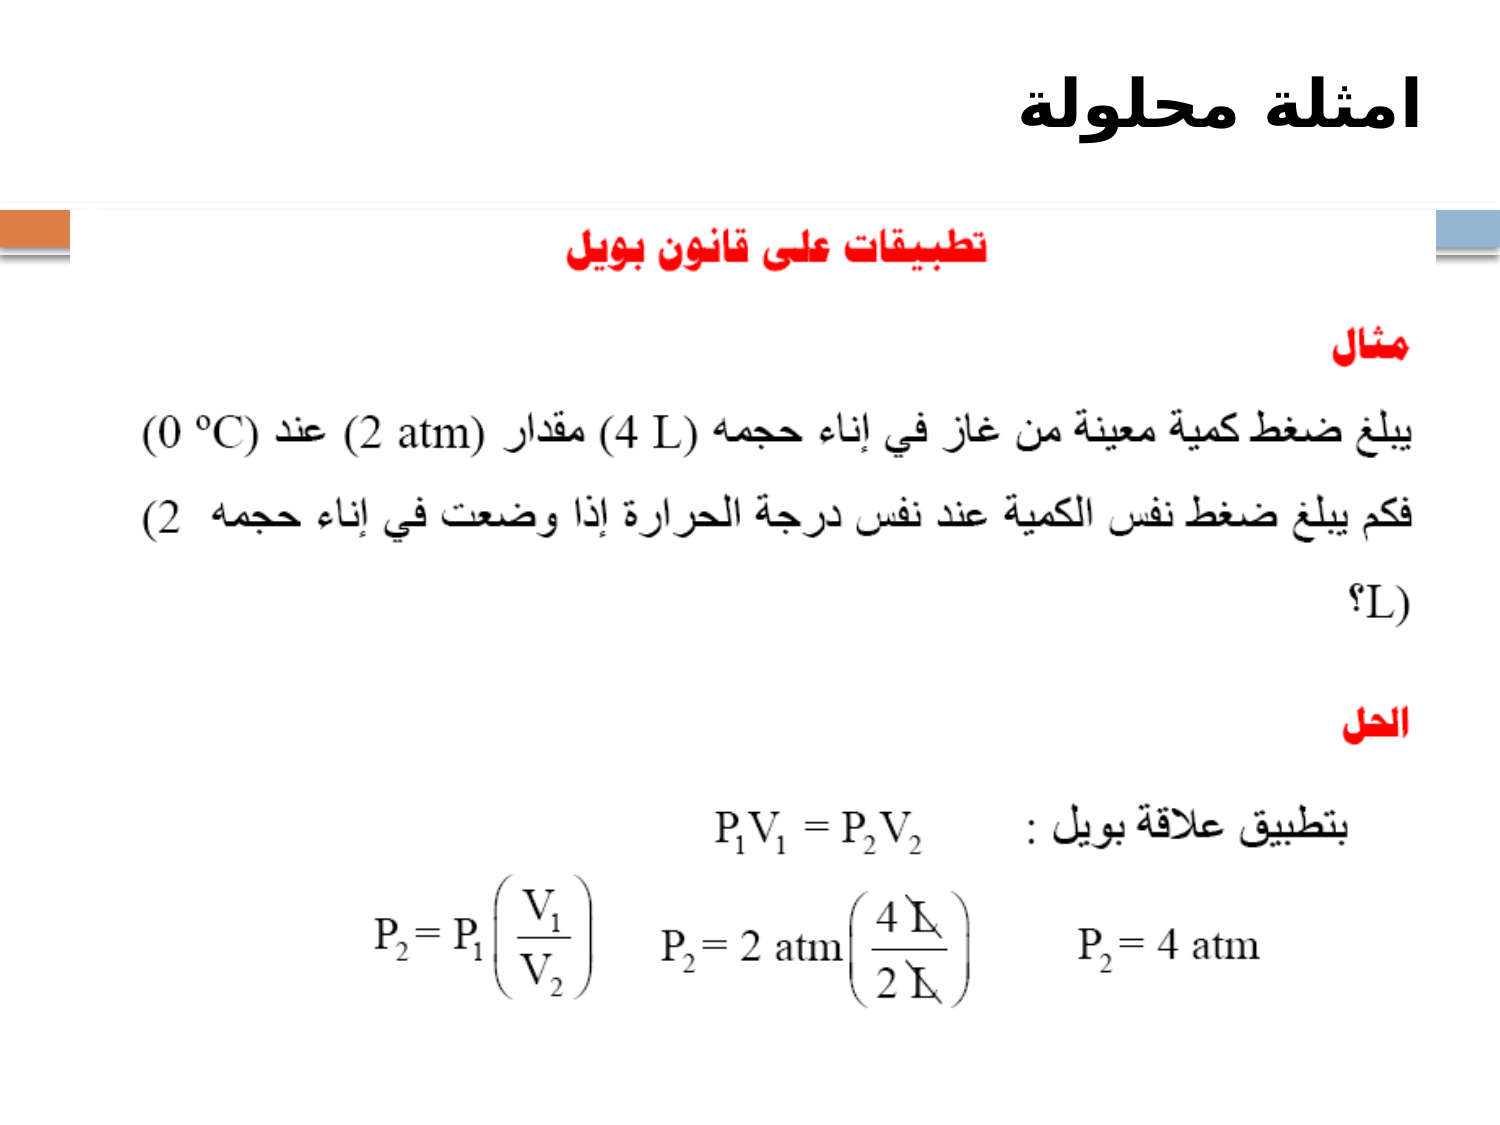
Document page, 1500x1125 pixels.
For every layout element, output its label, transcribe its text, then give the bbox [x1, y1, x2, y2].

title امثلة محلولة [100, 37, 1438, 164]
picture [347, 784, 1363, 1032]
picture [1323, 691, 1433, 763]
picture [70, 210, 1436, 657]
